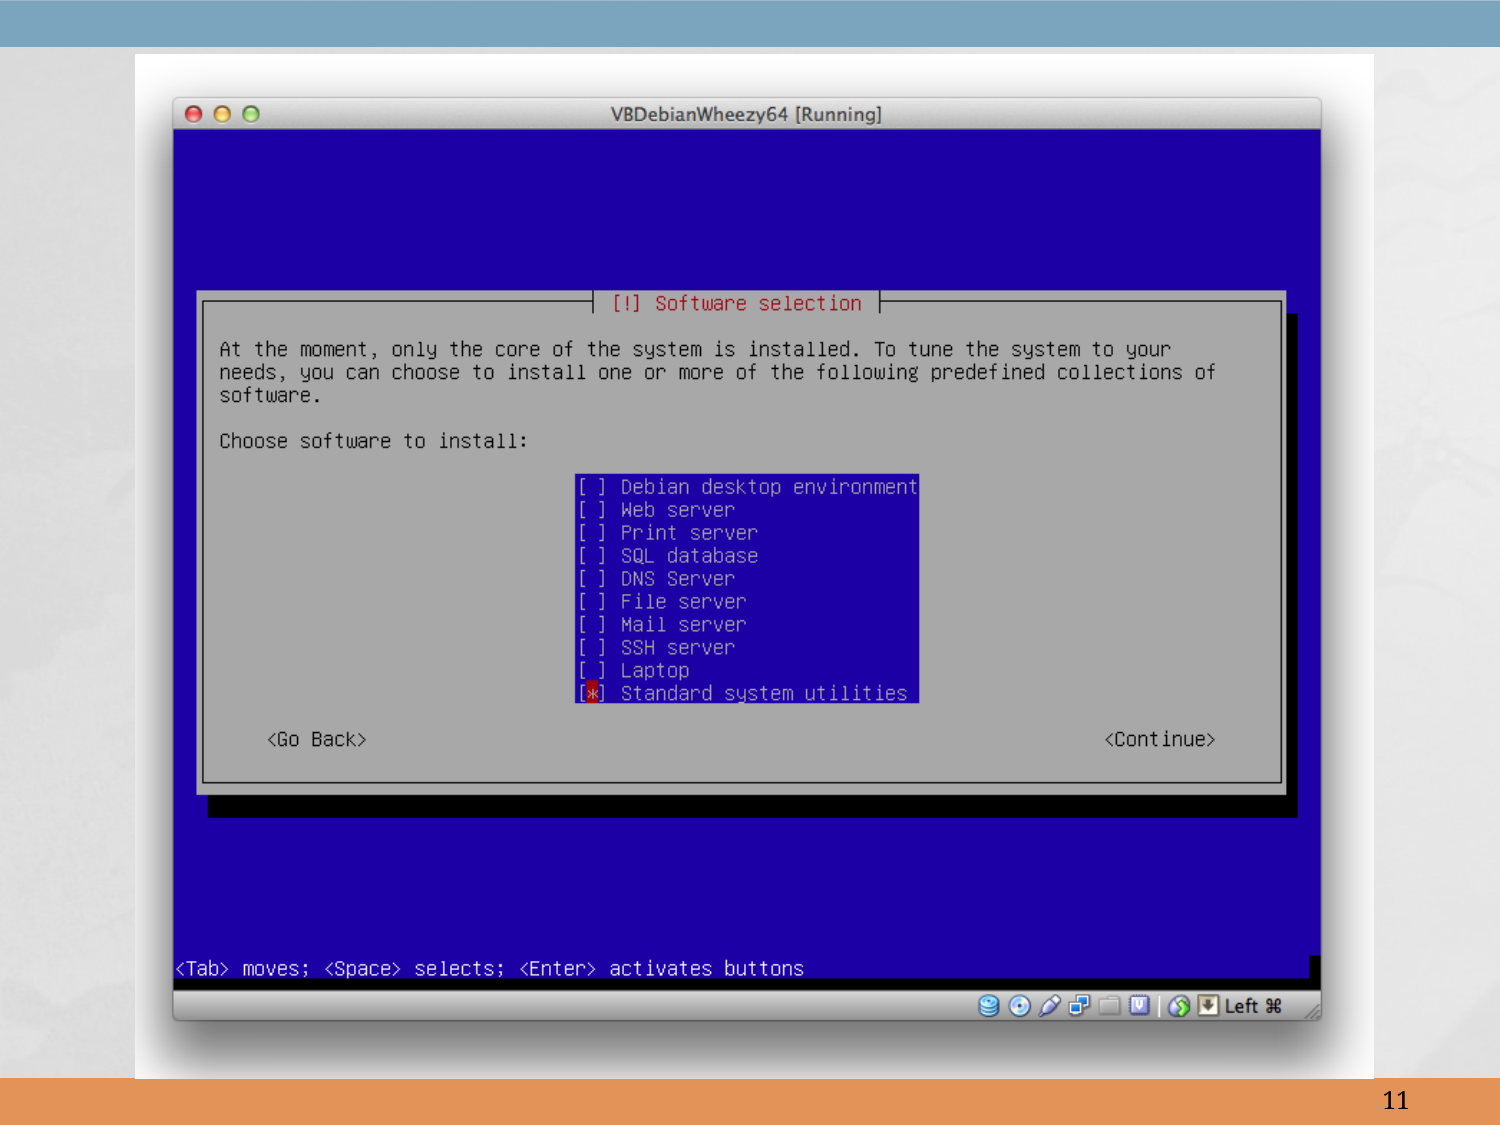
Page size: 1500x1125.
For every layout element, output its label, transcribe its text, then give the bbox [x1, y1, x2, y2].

slide_number 11 [1074, 1078, 1425, 1125]
picture [135, 54, 1374, 1079]
